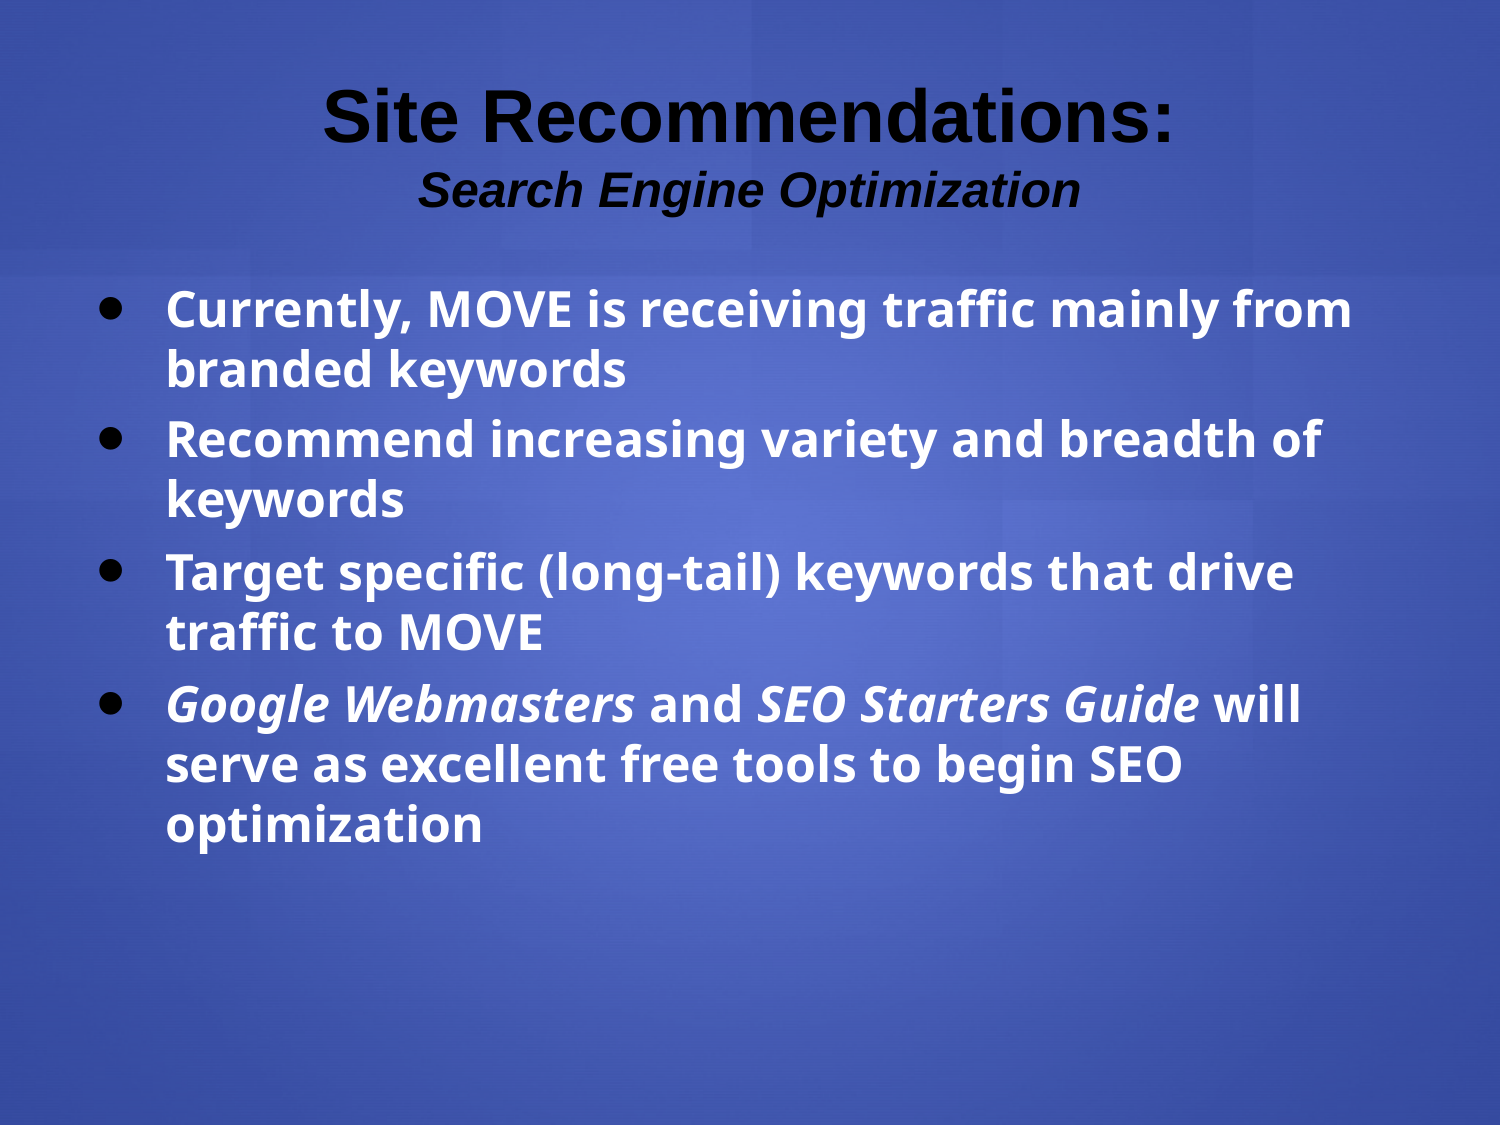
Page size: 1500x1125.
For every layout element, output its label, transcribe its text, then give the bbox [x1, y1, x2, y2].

title Site Recommendations: Search Engine Optimization [75, 14, 1425, 233]
list Currently, MOVE is receiving traffic mainly from branded keywords Recommend increasing variety and breadth of keywords Target specific (long-tail) keywords that drive traffic to MOVE Google Webmasters and SEO Starters Guide will serve as excellent free tools to begin SEO optimization [75, 262, 1425, 931]
